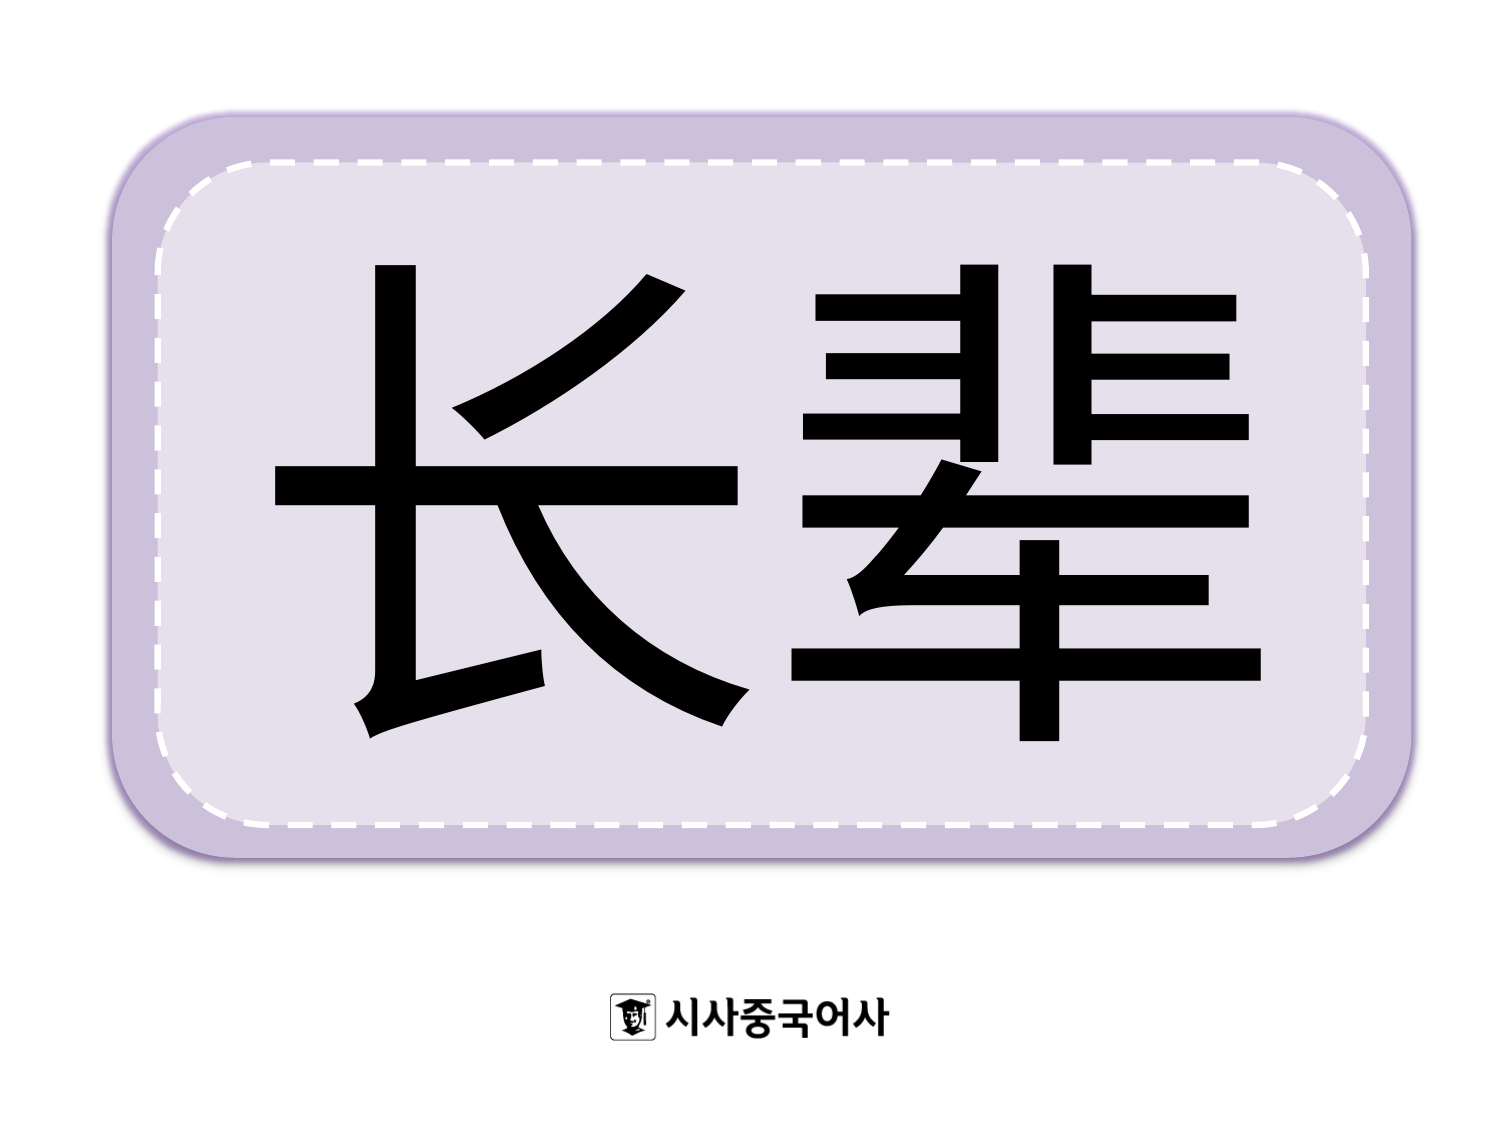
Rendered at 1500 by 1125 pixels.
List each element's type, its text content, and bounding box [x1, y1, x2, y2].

text_box 长辈 [162, 160, 1371, 824]
picture [602, 987, 898, 1047]
